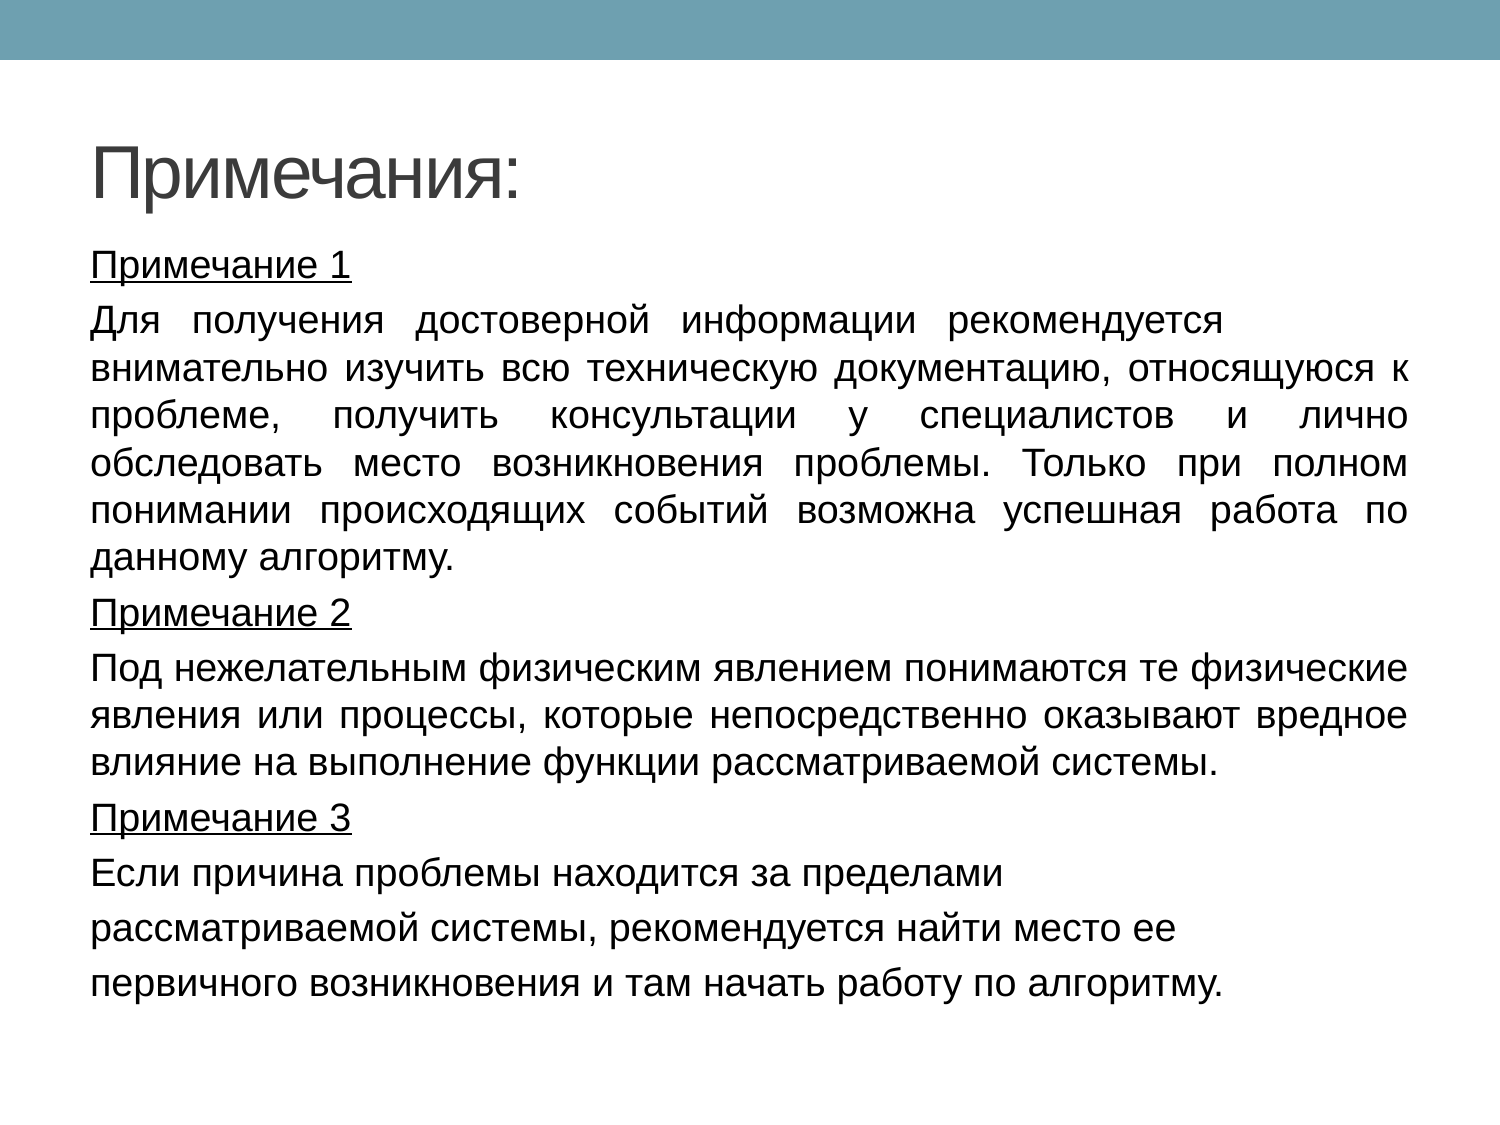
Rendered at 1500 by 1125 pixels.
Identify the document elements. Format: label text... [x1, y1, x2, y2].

title Примечания: [75, 87, 1425, 231]
list Примечание 1 Для получения достоверной информации рекомендуется внимательно изучить всю техническую документацию, относящуюся к проблеме, получить консультации у специалистов и лично обследовать место возникновения проблемы. Только при полном понимании происходящих событий возможна успешная работа по данному алгоритму. Примечание 2 Под нежелательным физическим явлением понимаются те физические явления или процессы, которые непосредственно оказывают вредное влияние на выполнение функции рассматриваемой системы. Примечание 3 Если причина проблемы находится за пределами рассматриваемой системы, рекомендуется найти место ее первичного возникновения и там начать работу по алгоритму. [75, 231, 1425, 1063]
